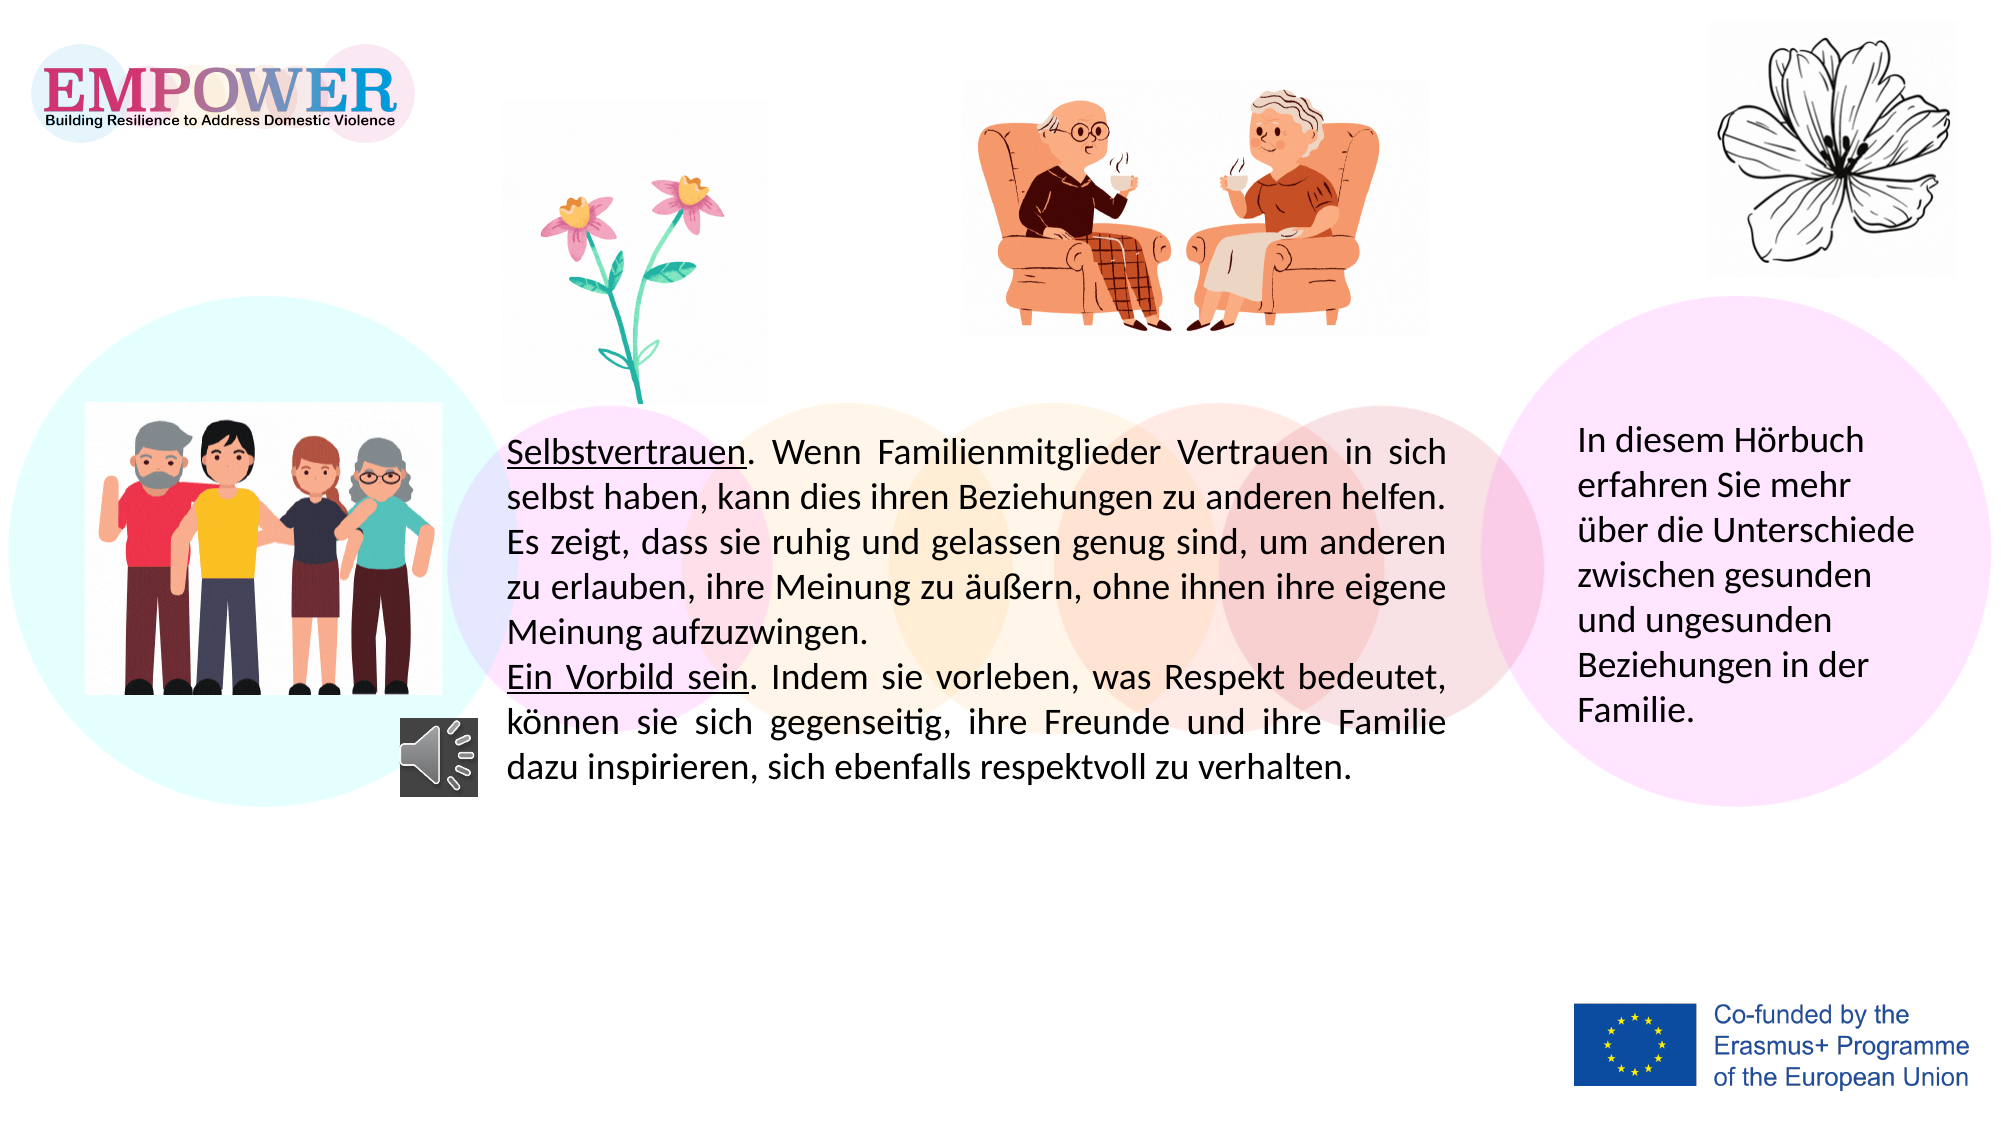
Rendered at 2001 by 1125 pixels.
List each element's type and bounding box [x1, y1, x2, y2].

picture [8, 80, 1992, 807]
text_box [1550, 979, 2000, 1109]
picture [31, 44, 415, 143]
picture [1708, 21, 1957, 278]
